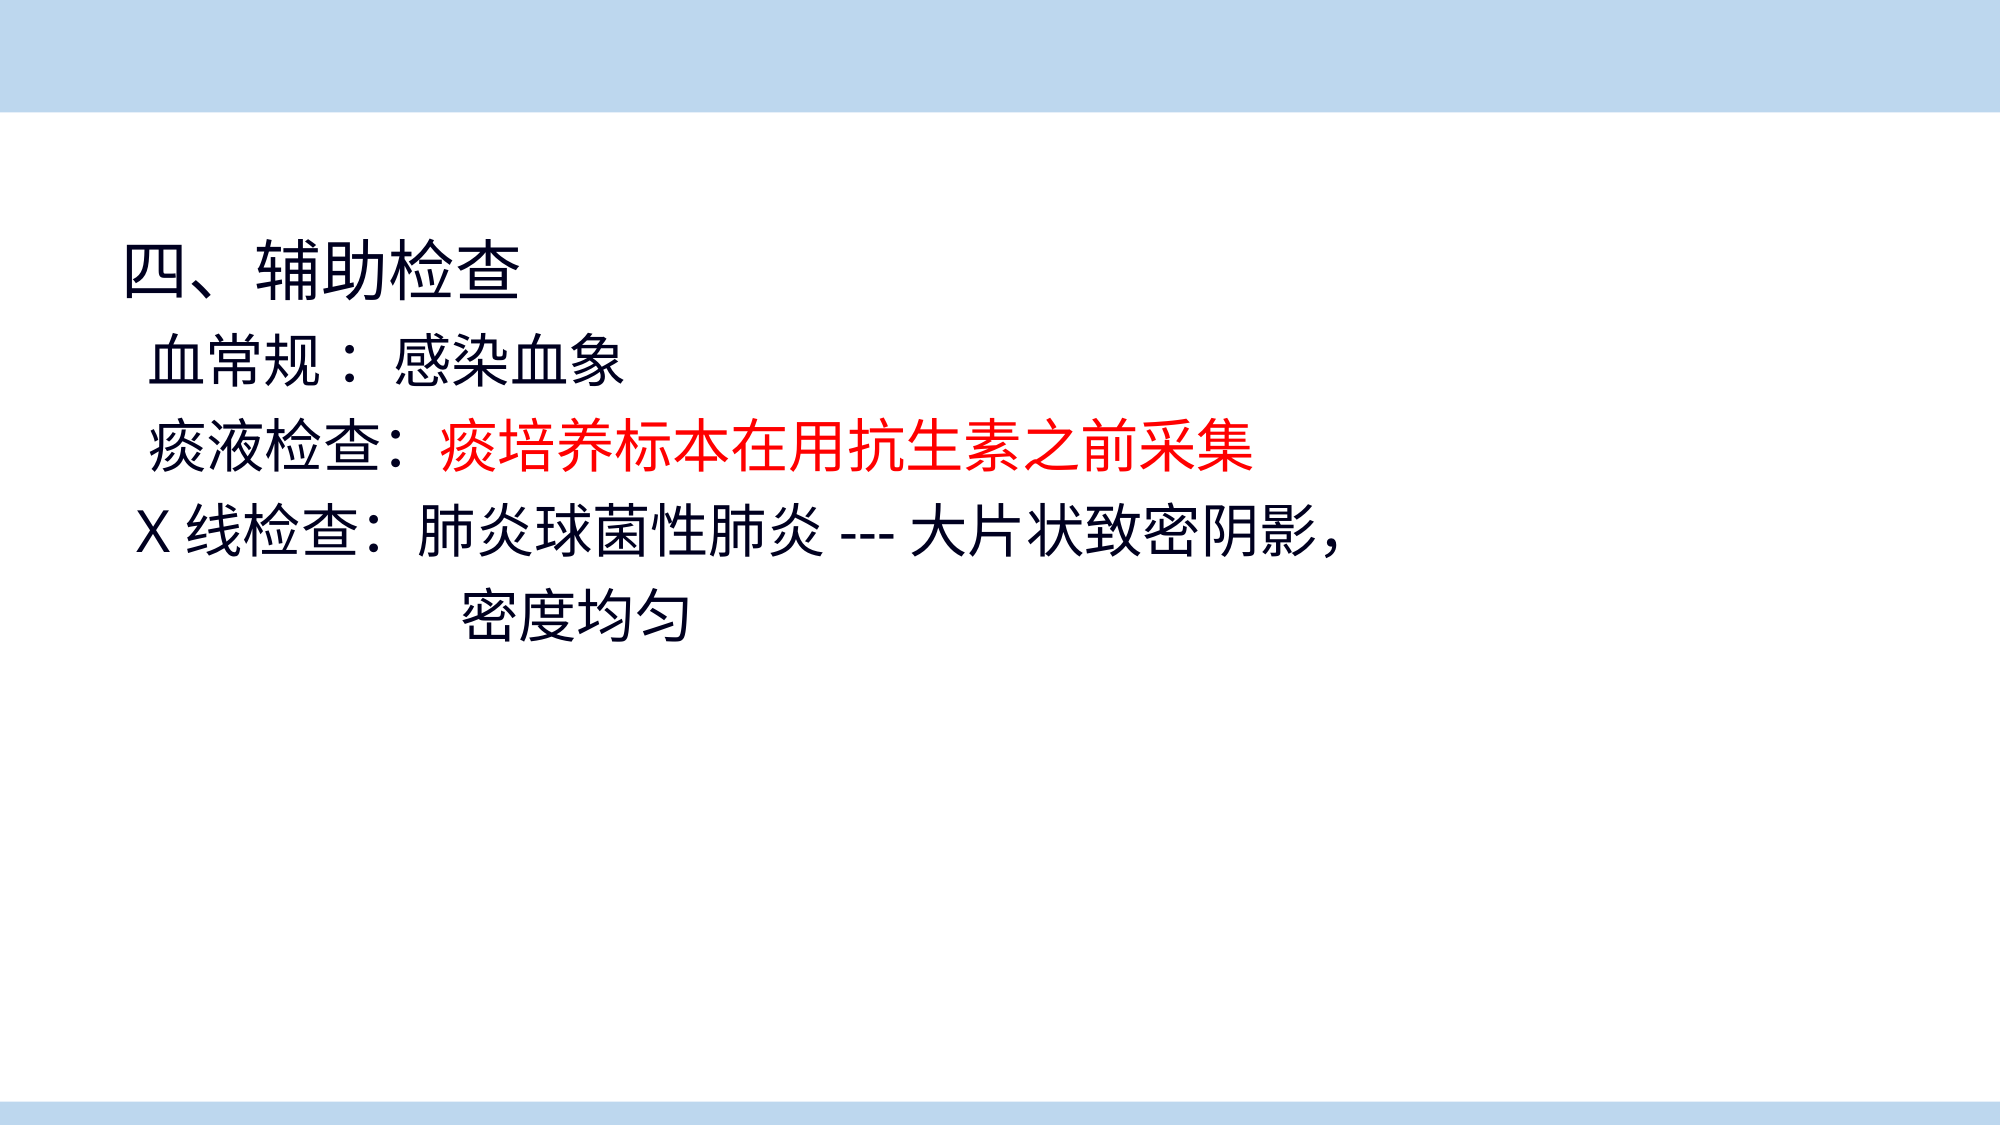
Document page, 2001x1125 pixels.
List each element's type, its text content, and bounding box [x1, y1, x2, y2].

text_box 四、辅助检查 血常规 ：感染血象 痰液检查：痰培养标本在用抗生素之前采集 X线检查：肺炎球菌性肺炎---大片状致密阴影， 密度均匀 [88, 54, 1963, 1083]
